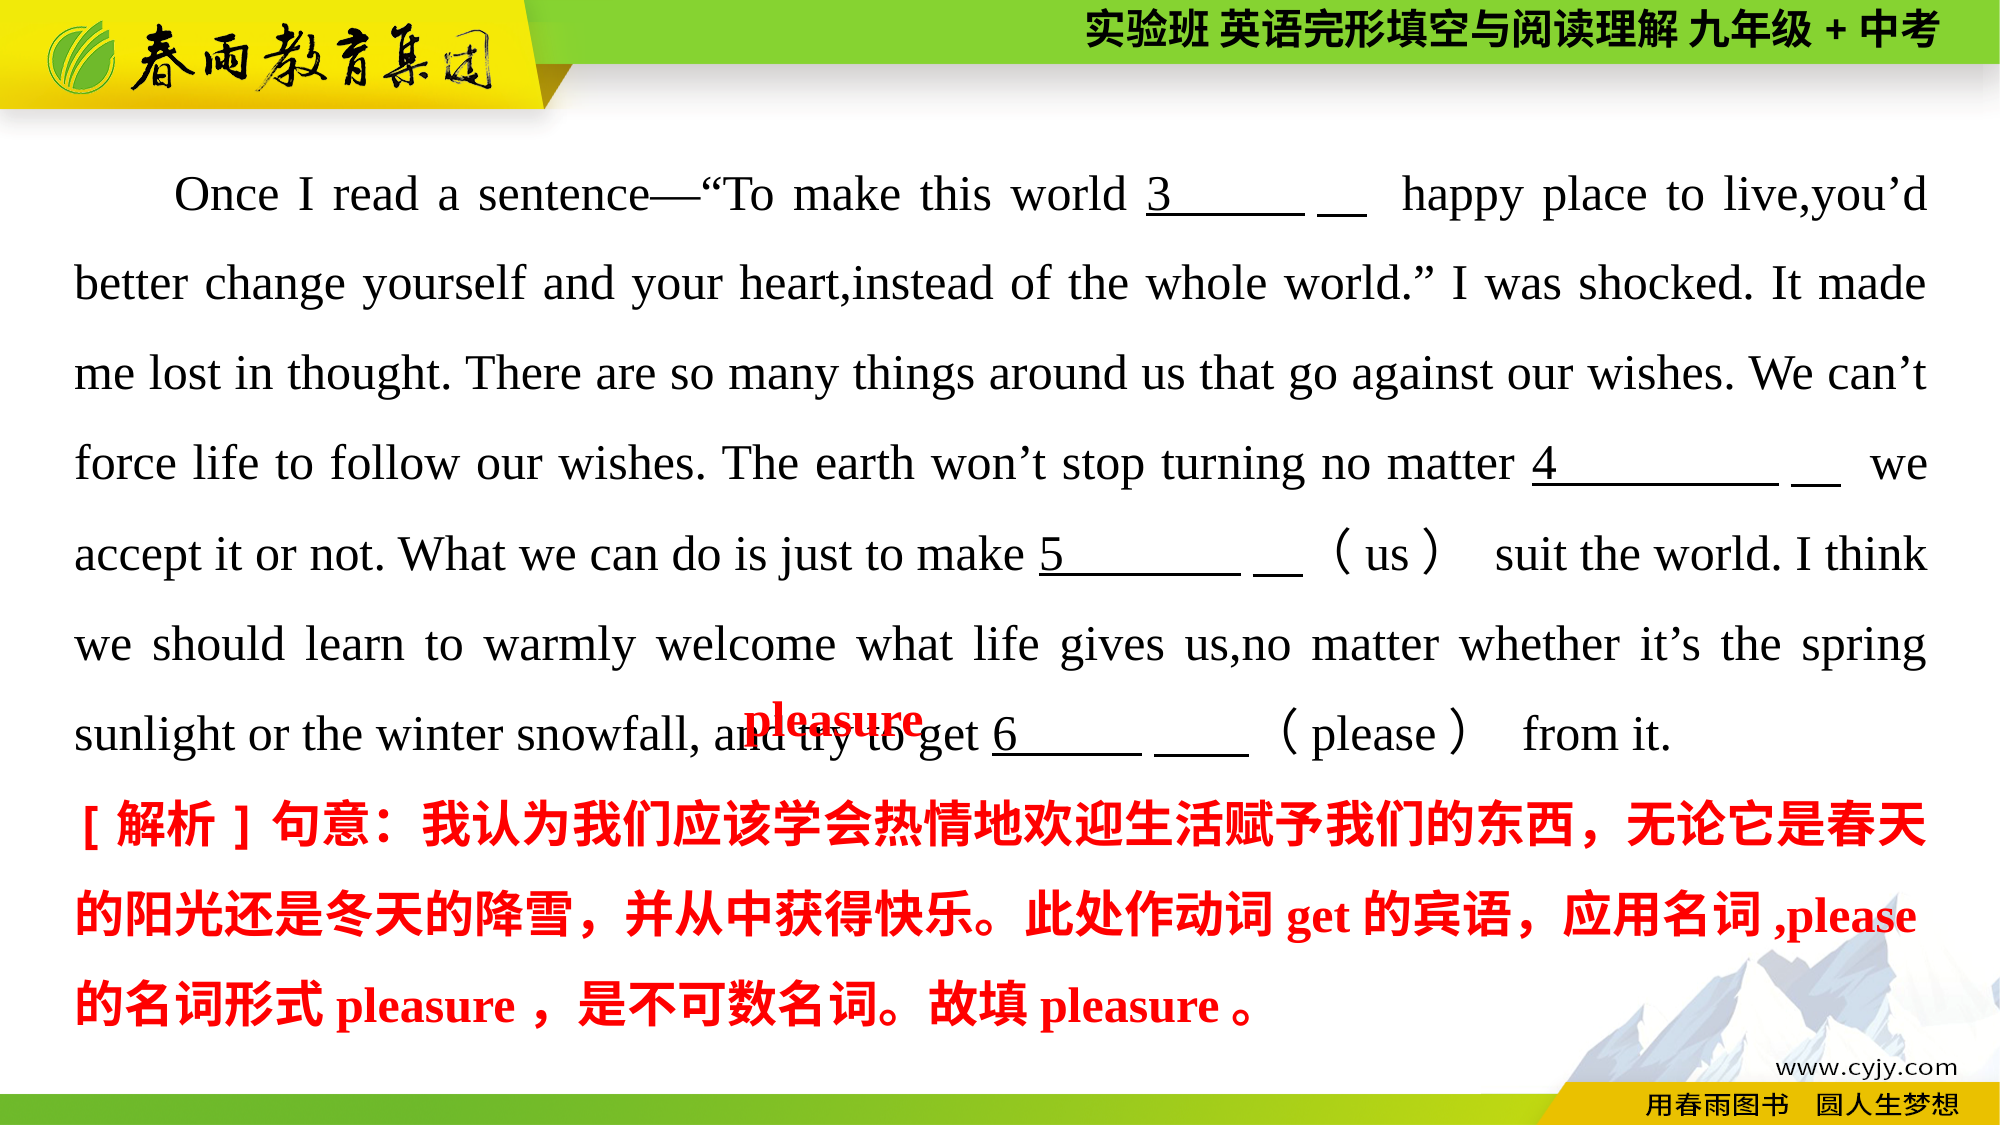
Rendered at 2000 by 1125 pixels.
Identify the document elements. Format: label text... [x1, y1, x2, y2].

list Once I read a sentence—“To make this world 3 happy place to live,you’d better change yourself and your heart,instead of the whole world.” I was shocked. It made me lost in thought. There are so many things around us that go against our wishes. We can’t force life to follow our wishes. The earth won’t stop turning no matter 4 we accept it or not. What we can do is just to make 5 （us） suit the world. I think we should learn to warmly welcome what life gives us,no matter whether it’s the spring sunlight or the winter snowfall, and try to get 6 （please） from it. [59, 122, 1944, 774]
text_box [解析]句意：我认为我们应该学会热情地欢迎生活赋予我们的东西，无论它是春天的阳光还是冬天的降雪，并从中获得快乐。此处作动词get的宾语，应用名词,please的名词形式pleasure，是不可数名词。故填pleasure。 [59, 774, 1944, 1040]
picture [0, 0, 2000, 1125]
text_box pleasure [729, 679, 939, 755]
